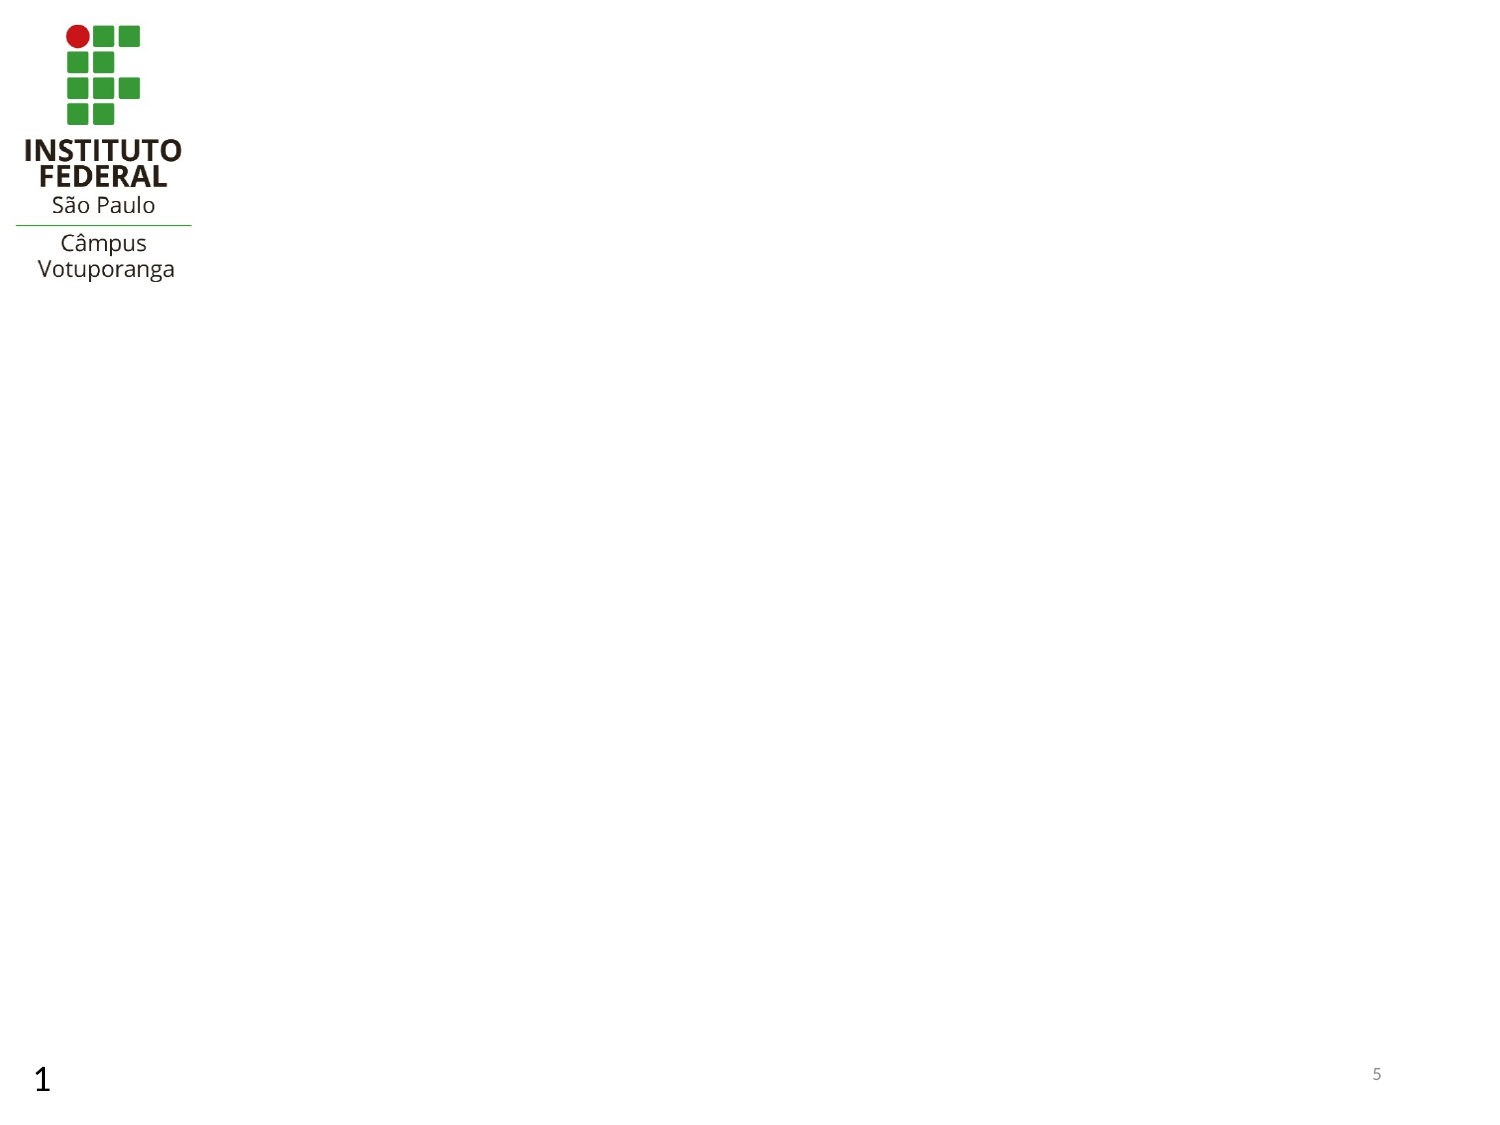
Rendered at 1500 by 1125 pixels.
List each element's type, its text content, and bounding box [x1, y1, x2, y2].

picture [8, 16, 198, 289]
text_box 1 [17, 1046, 65, 1107]
slide_number 5 [1059, 1042, 1397, 1103]
